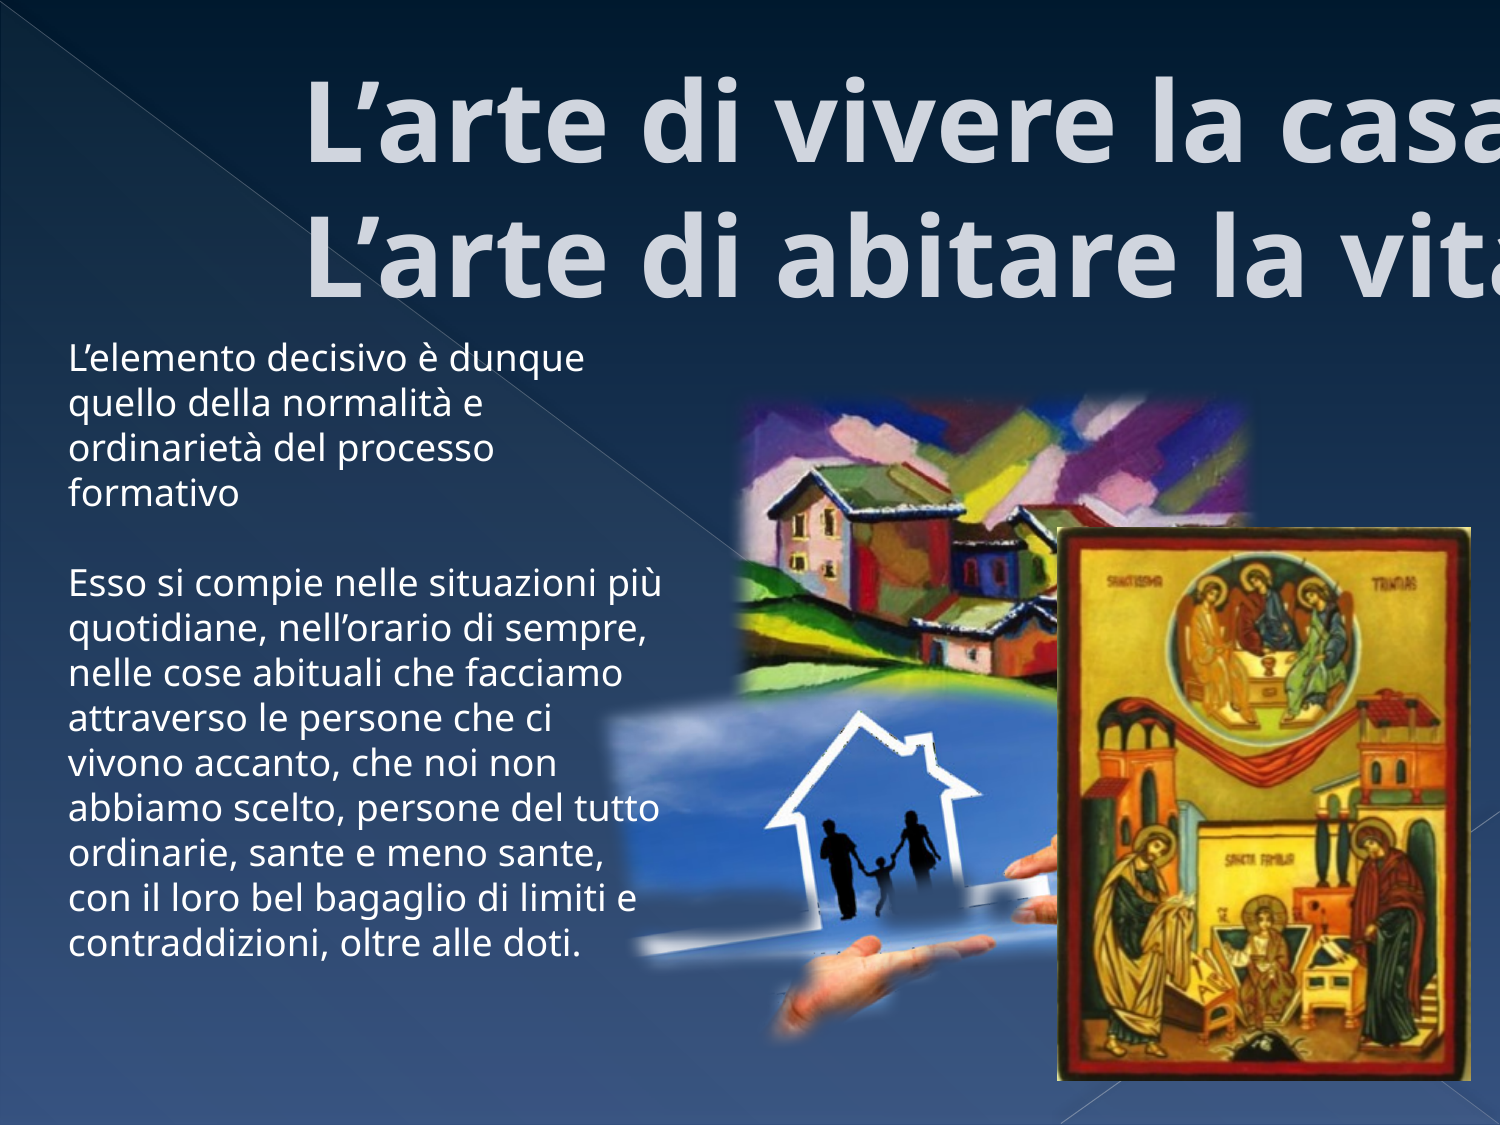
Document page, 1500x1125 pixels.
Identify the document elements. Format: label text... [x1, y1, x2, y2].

picture [609, 385, 1471, 1082]
text_box L’elemento decisivo è dunque quello della normalità e ordinarietà del processo formativo Esso si compie nelle situazioni più quotidiane, nell’orario di sempre, nelle cose abituali che facciamo attraverso le persone che ci vivono accanto, che noi non abbiamo scelto, persone del tutto ordinarie, sante e meno sante, con il loro bel bagaglio di limiti e contraddizioni, oltre alle doti. [53, 326, 680, 1061]
text_box L’arte di vivere la casa L’arte di abitare la vita [286, 42, 1500, 328]
